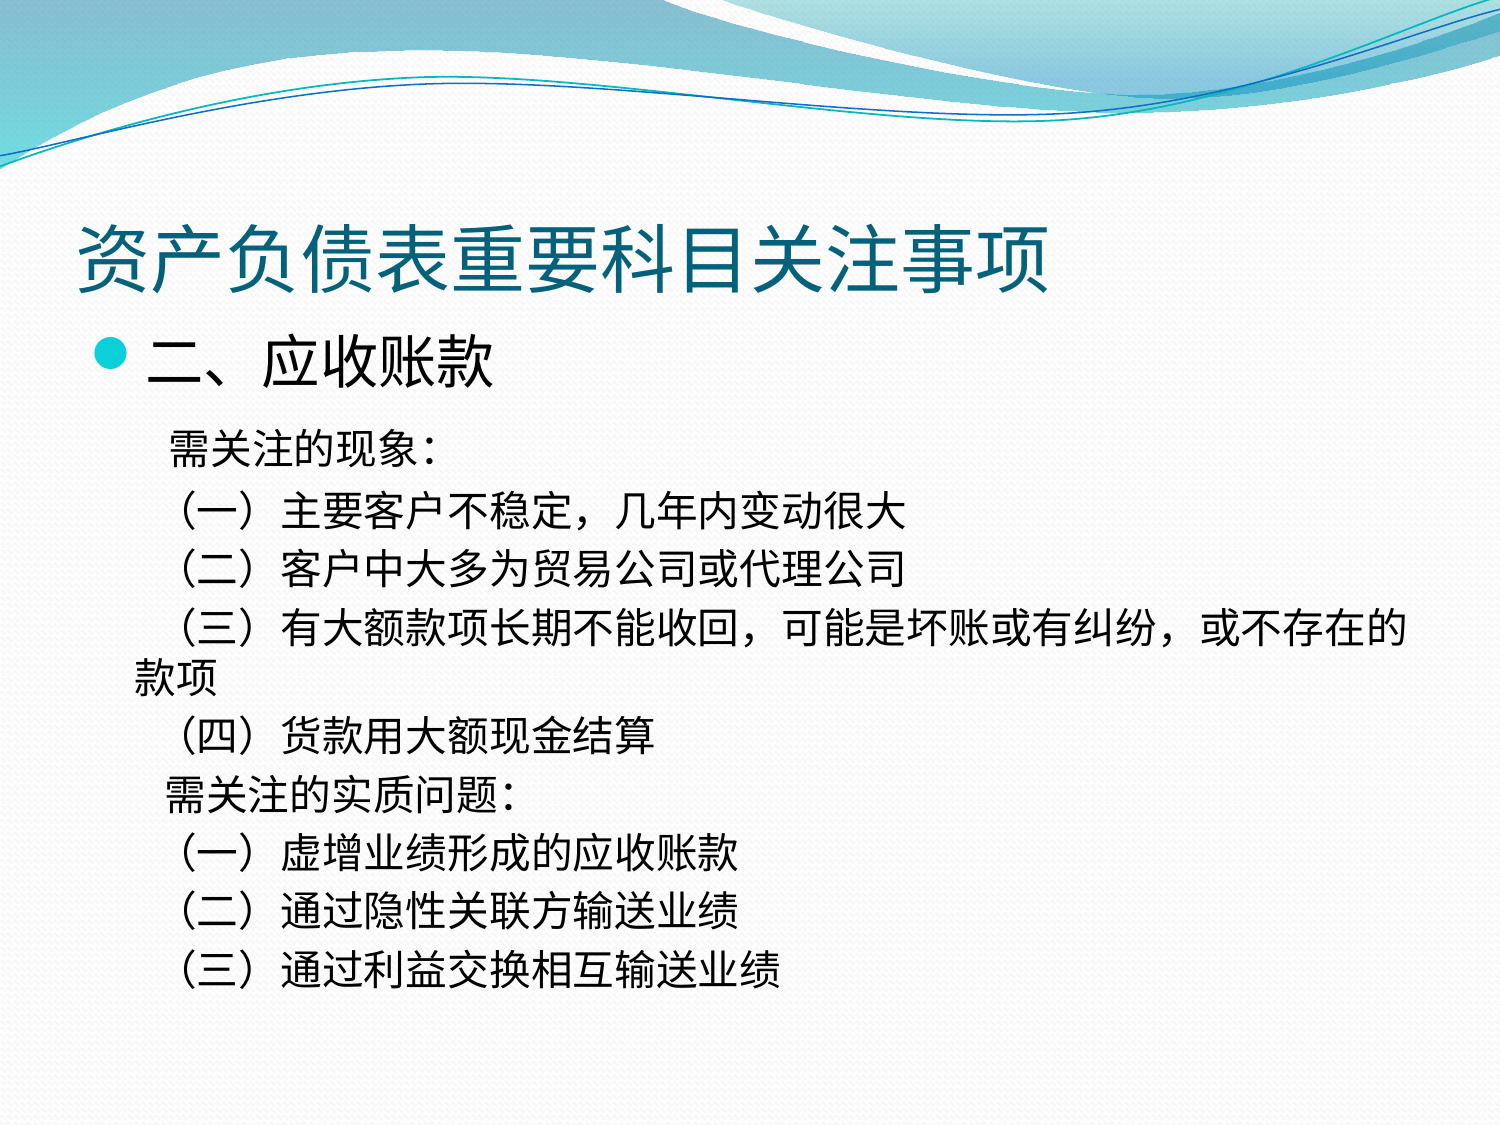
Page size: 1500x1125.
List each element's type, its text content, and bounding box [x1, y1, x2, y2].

list 二、应收账款 需关注的现象： （一）主要客户不稳定，几年内变动很大 （二）客户中大多为贸易公司或代理公司 （三）有大额款项长期不能收回，可能是坏账或有纠纷，或不存在的款项 （四）货款用大额现金结算 需关注的实质问题： （一）虚增业绩形成的应收账款 （二）通过隐性关联方输送业绩 （三）通过利益交换相互输送业绩 [75, 317, 1425, 1038]
title 资产负债表重要科目关注事项 [75, 115, 1425, 303]
